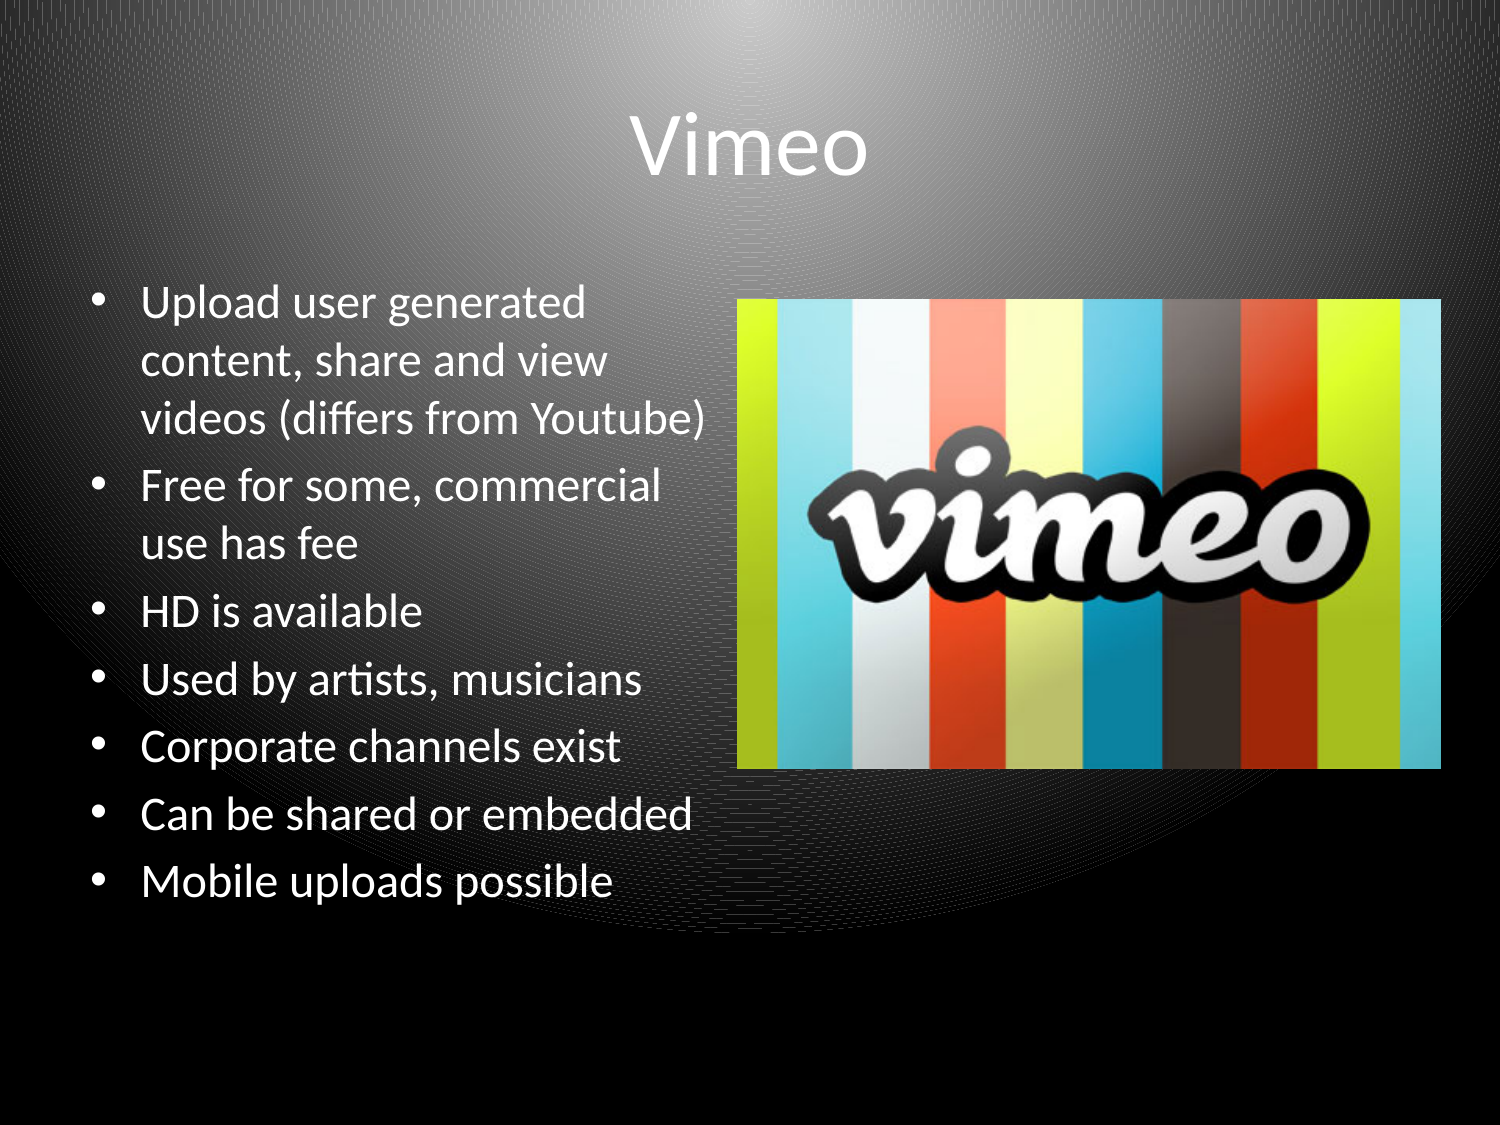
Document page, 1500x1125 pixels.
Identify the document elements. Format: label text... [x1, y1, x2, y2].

picture [737, 299, 1441, 769]
list Upload user generated content, share and view videos (differs from Youtube) Free for some, commercial use has fee HD is available Used by artists, musicians Corporate channels exist Can be shared or embedded Mobile uploads possible [75, 262, 738, 1005]
title Vimeo [75, 45, 1425, 233]
